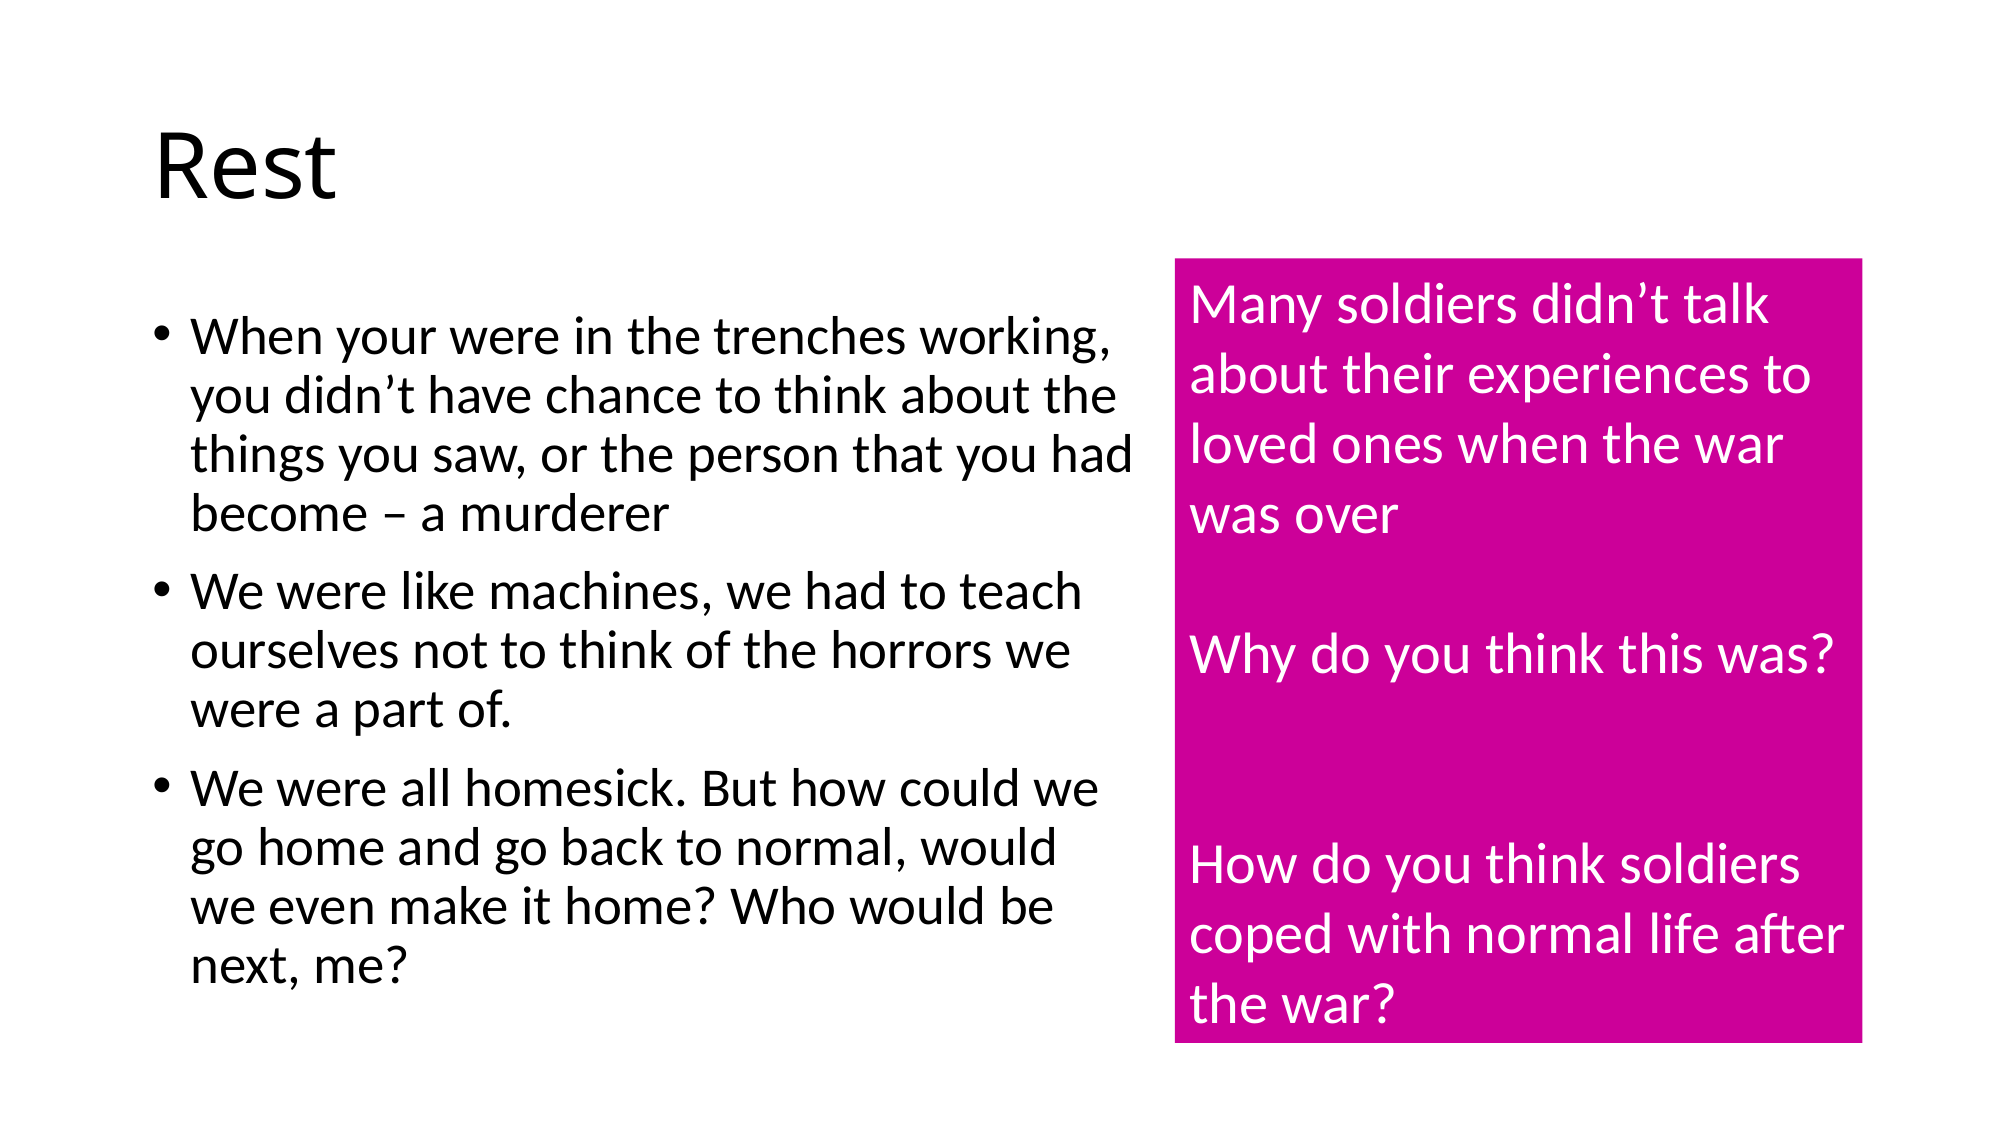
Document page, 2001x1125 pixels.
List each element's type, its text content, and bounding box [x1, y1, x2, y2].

text_box Many soldiers didn’t talk about their experiences to loved ones when the war was over Why do you think this was? How do you think soldiers coped with normal life after the war? [1174, 258, 1863, 1043]
list When your were in the trenches working, you didn’t have chance to think about the things you saw, or the person that you had become – a murderer We were like machines, we had to teach ourselves not to think of the horrors we were a part of. We were all homesick. But how could we go home and go back to normal, would we even make it home? Who would be next, me? [137, 299, 1152, 1014]
title Rest [137, 59, 1863, 278]
